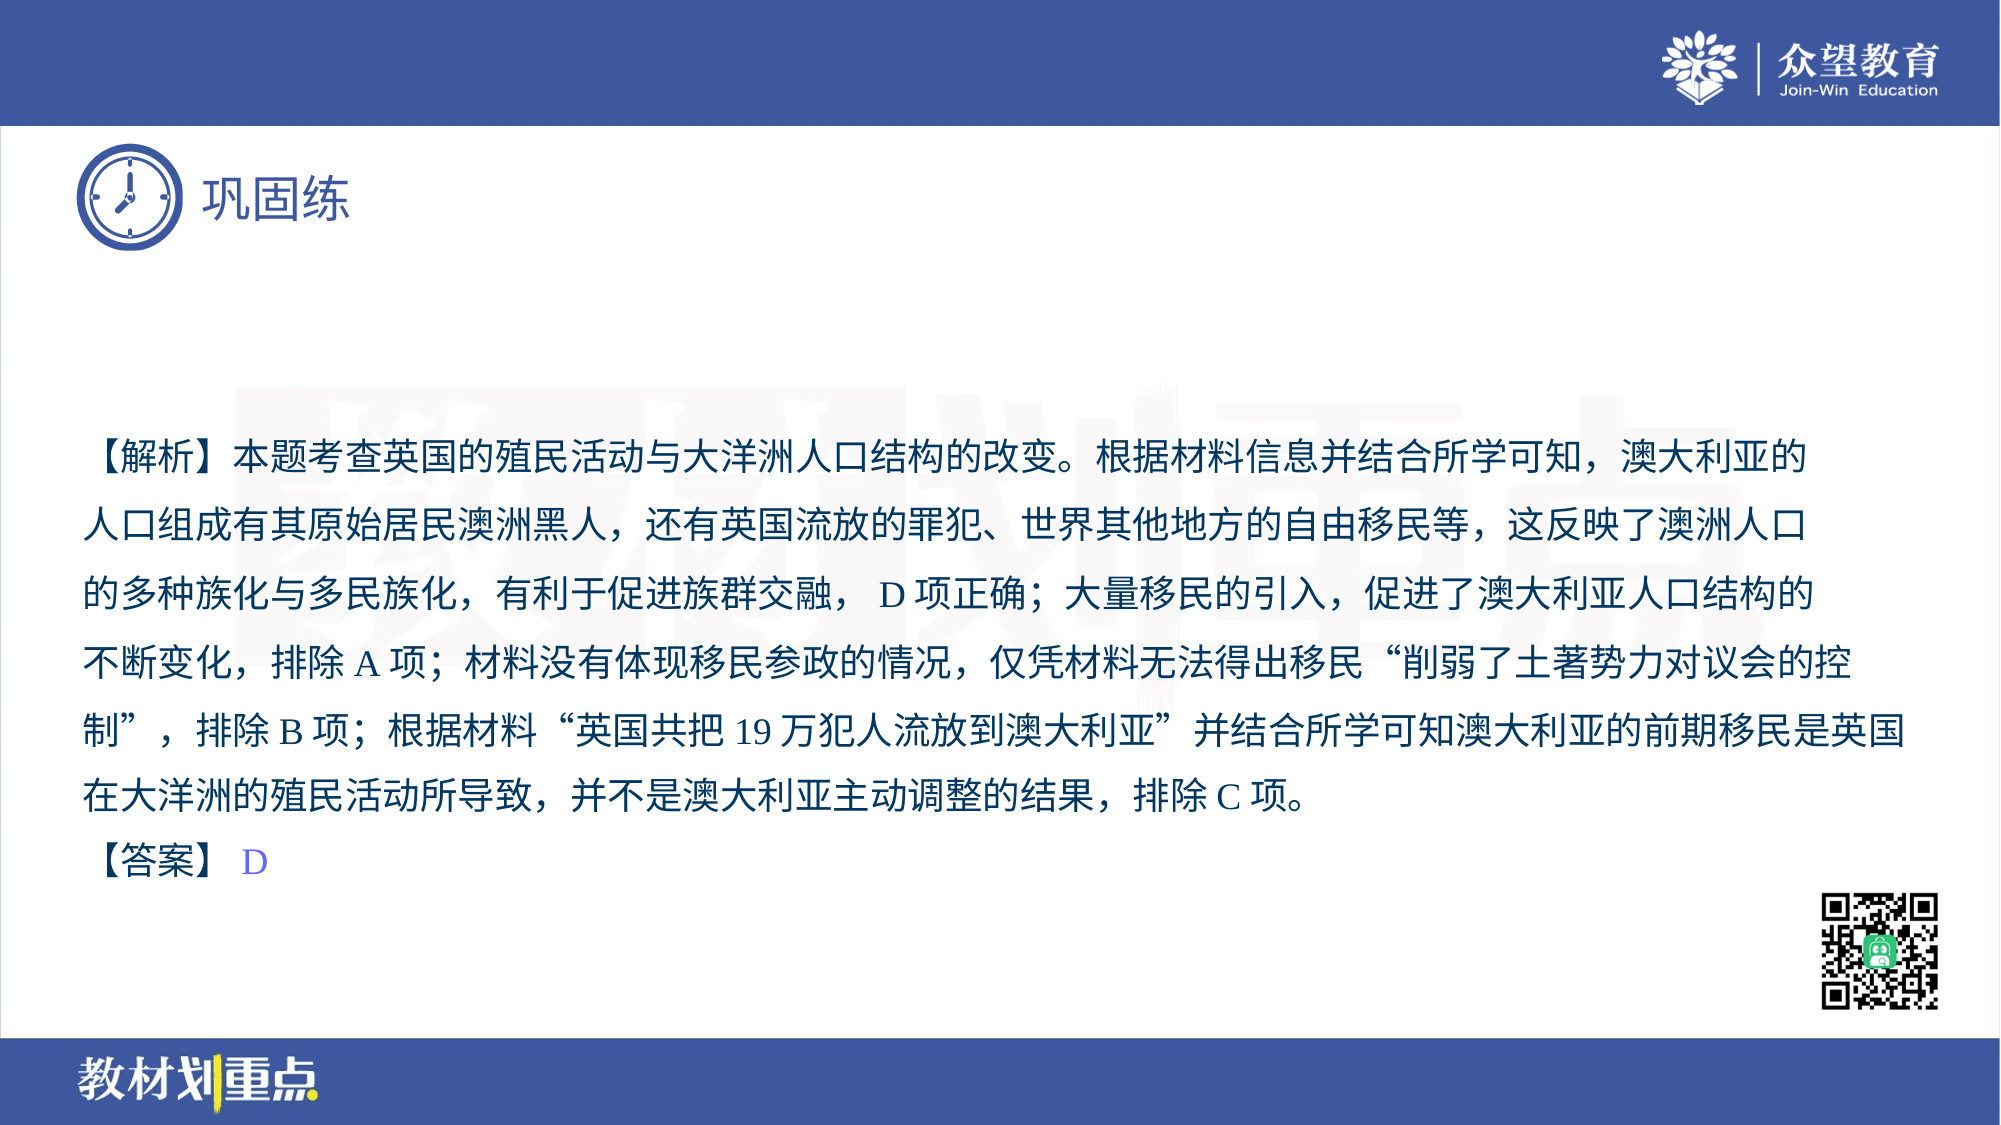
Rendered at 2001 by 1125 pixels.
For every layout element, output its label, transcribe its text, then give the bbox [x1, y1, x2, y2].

picture [0, 0, 2000, 1125]
text_box 【解析】本题考查英国的殖民活动与大洋洲人口结构的改变。根据材料信息并结合所学可知，澳大利亚的 人口组成有其原始居民澳洲黑人，还有英国流放的罪犯、世界其他地方的自由移民等，这反映了澳洲人口 的多种族化与多民族化，有利于促进族群交融，D项正确；大量移民的引入，促进了澳大利亚人口结构的 不断变化，排除A项；材料没有体现移民参政的情况，仅凭材料无法得出移民“削弱了土著势力对议会的控 制”，排除B项；根据材料“英国共把19万犯人流放到澳大利亚”并结合所学可知澳大利亚的前期移民是英国 在大洋洲的殖民活动所导致，并不是澳大利亚主动调整的结果，排除C项。 [82, 408, 1817, 811]
text_box 【答案】D [82, 814, 1817, 875]
